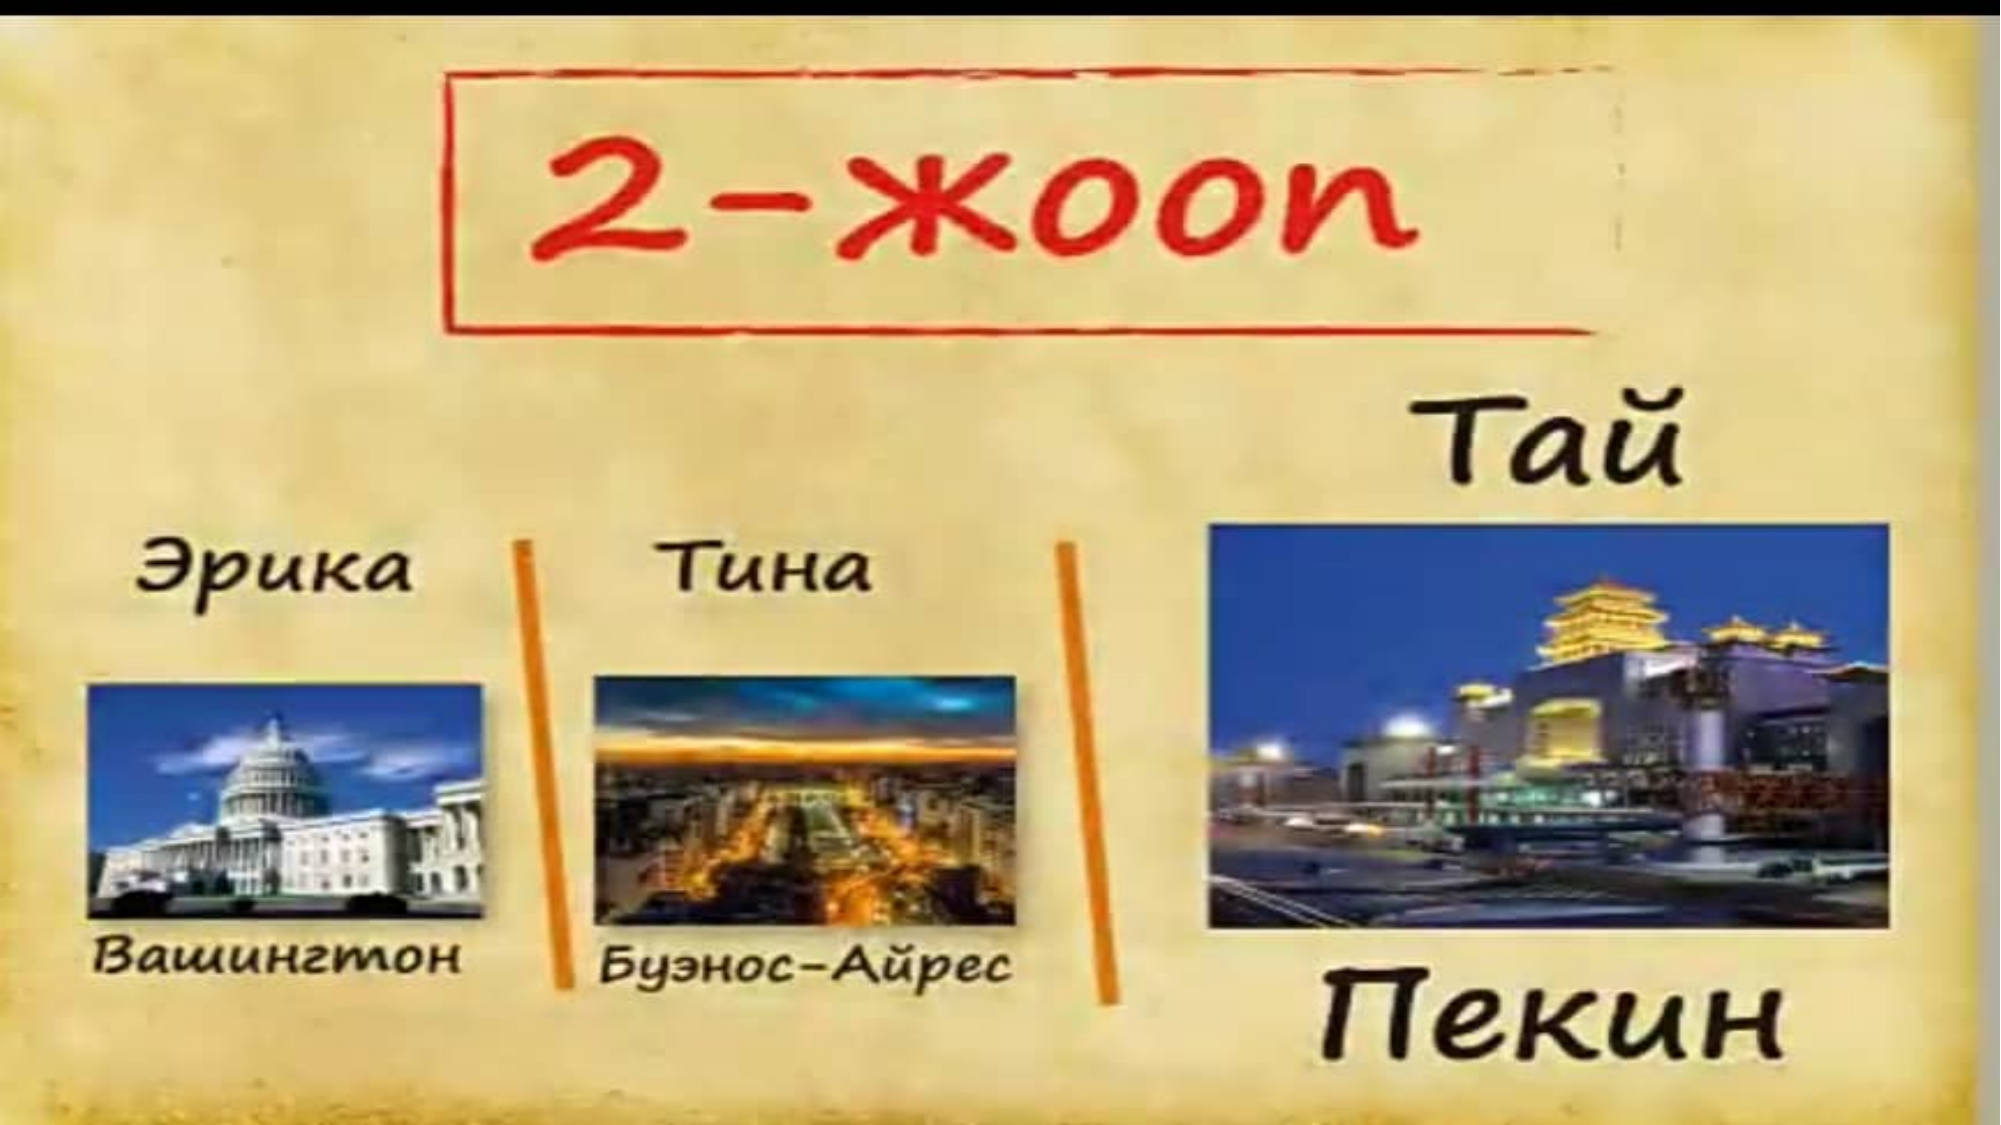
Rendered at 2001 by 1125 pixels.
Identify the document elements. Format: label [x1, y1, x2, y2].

list [0, 0, 2000, 1125]
